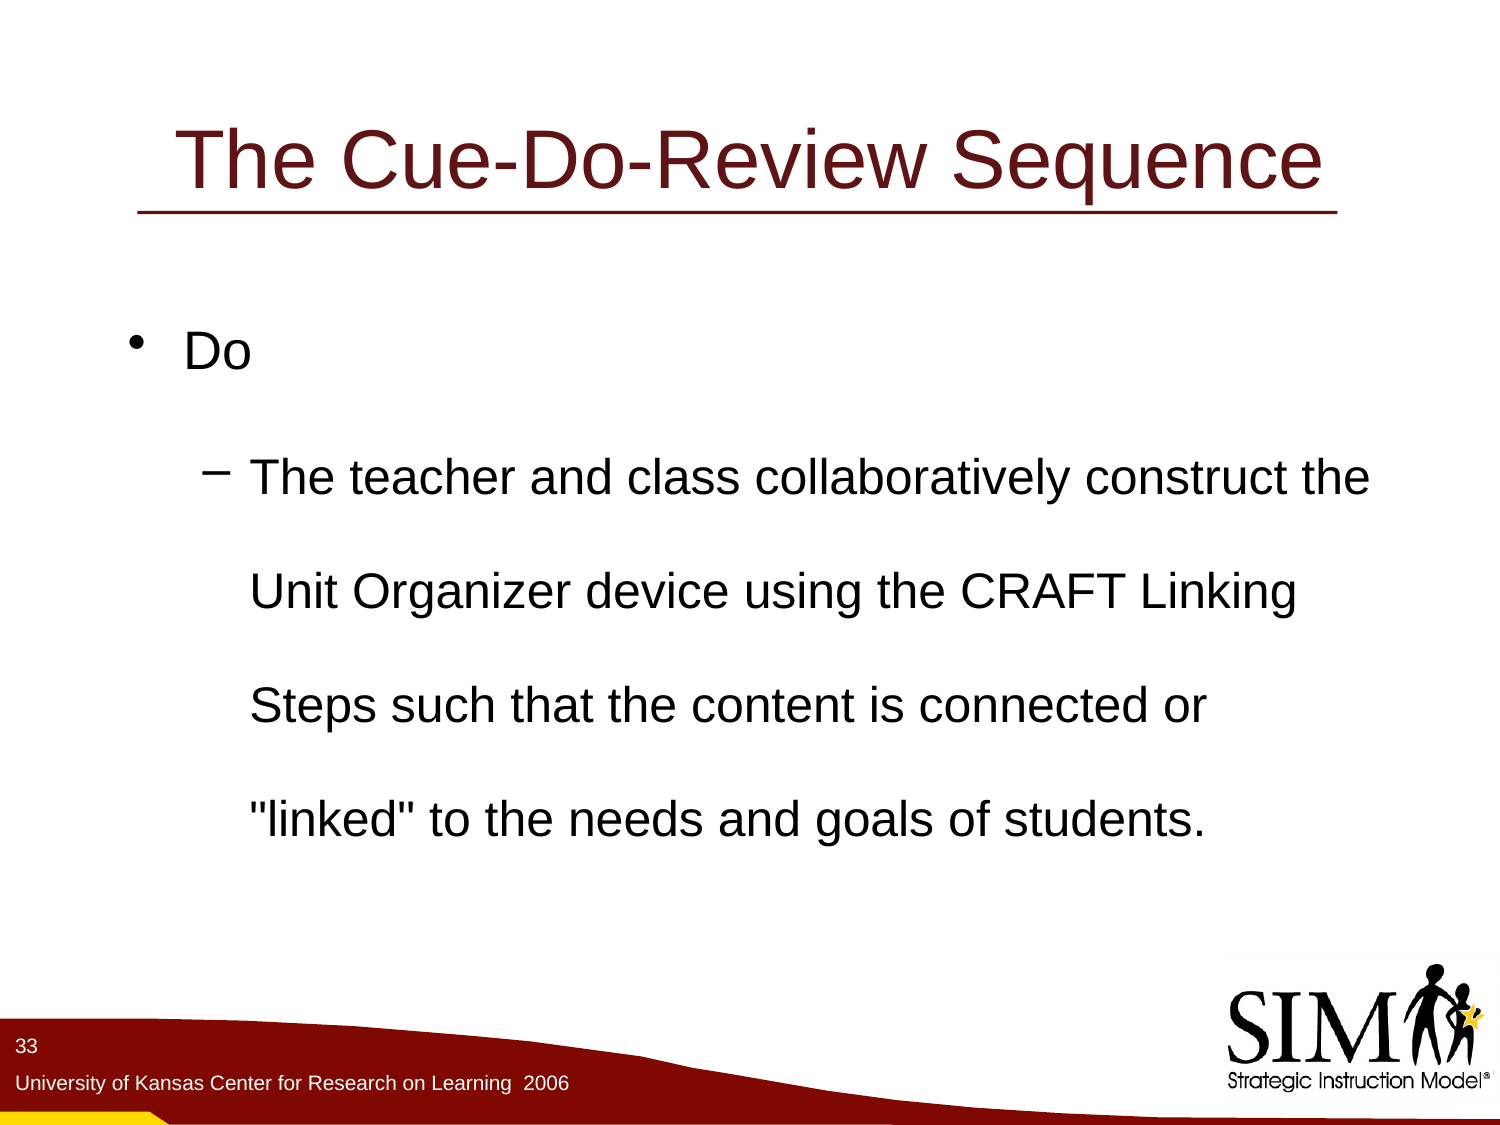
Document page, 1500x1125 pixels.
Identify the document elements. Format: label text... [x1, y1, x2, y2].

title The Cue-Do-Review Sequence [112, 74, 1388, 213]
picture [1222, 949, 1500, 1108]
footer University of Kansas Center for Research on Learning 2006 [0, 1062, 626, 1101]
slide_number 33 [0, 1024, 313, 1062]
list Do The teacher and class collaboratively construct the Unit Organizer device using the CRAFT Linking Steps such that the content is connected or "linked" to the needs and goals of students. [112, 249, 1388, 901]
